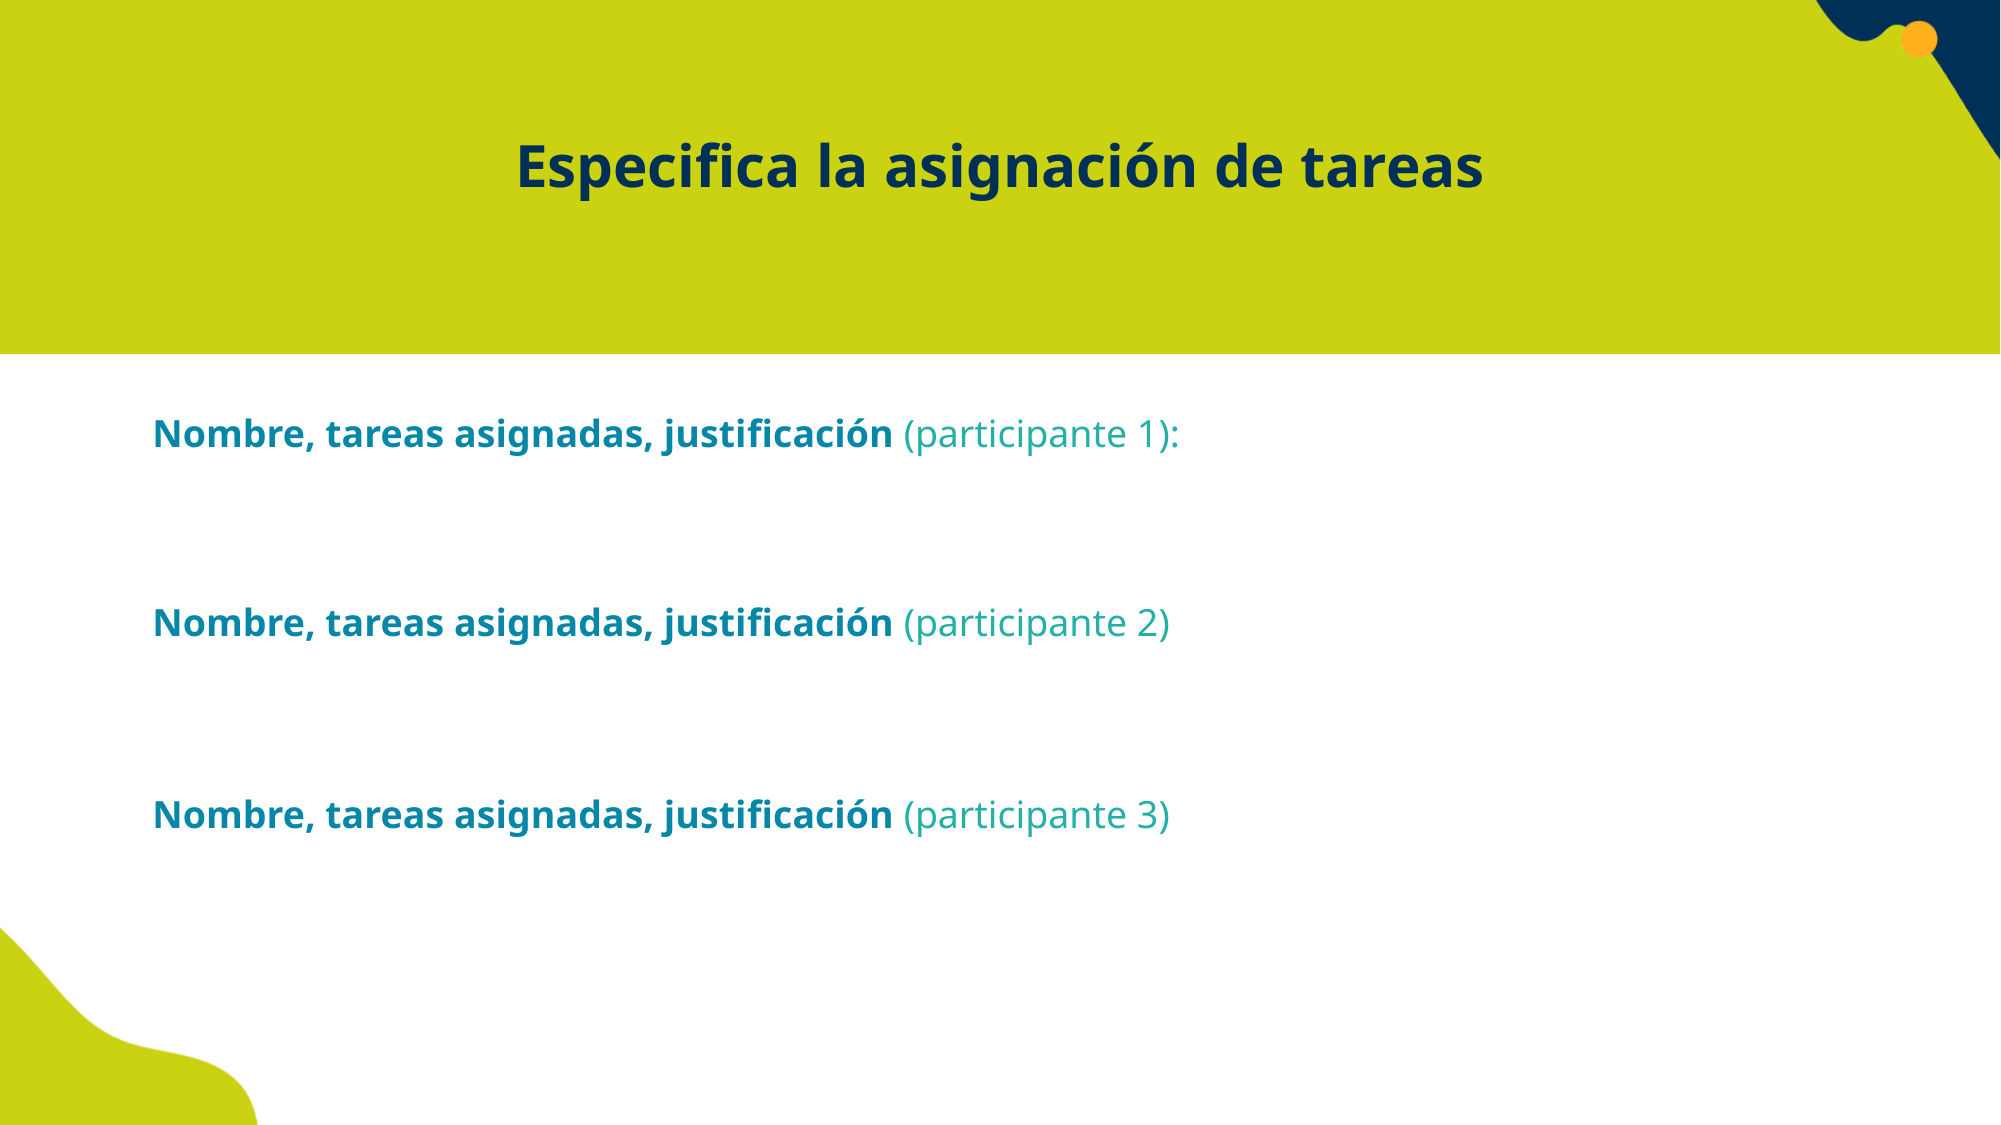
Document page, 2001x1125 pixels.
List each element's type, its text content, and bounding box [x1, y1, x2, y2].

list Nombre, tareas asignadas, justificación (participante 3) [137, 788, 1863, 833]
list Nombre, tareas asignadas, justificación (participante 1): [137, 408, 1331, 453]
picture [1814, 0, 2001, 165]
list Nombre, tareas asignadas, justificación (participante 2) [137, 596, 1863, 641]
title Especifica la asignación de tareas [137, 59, 1863, 278]
picture [0, 872, 288, 1125]
